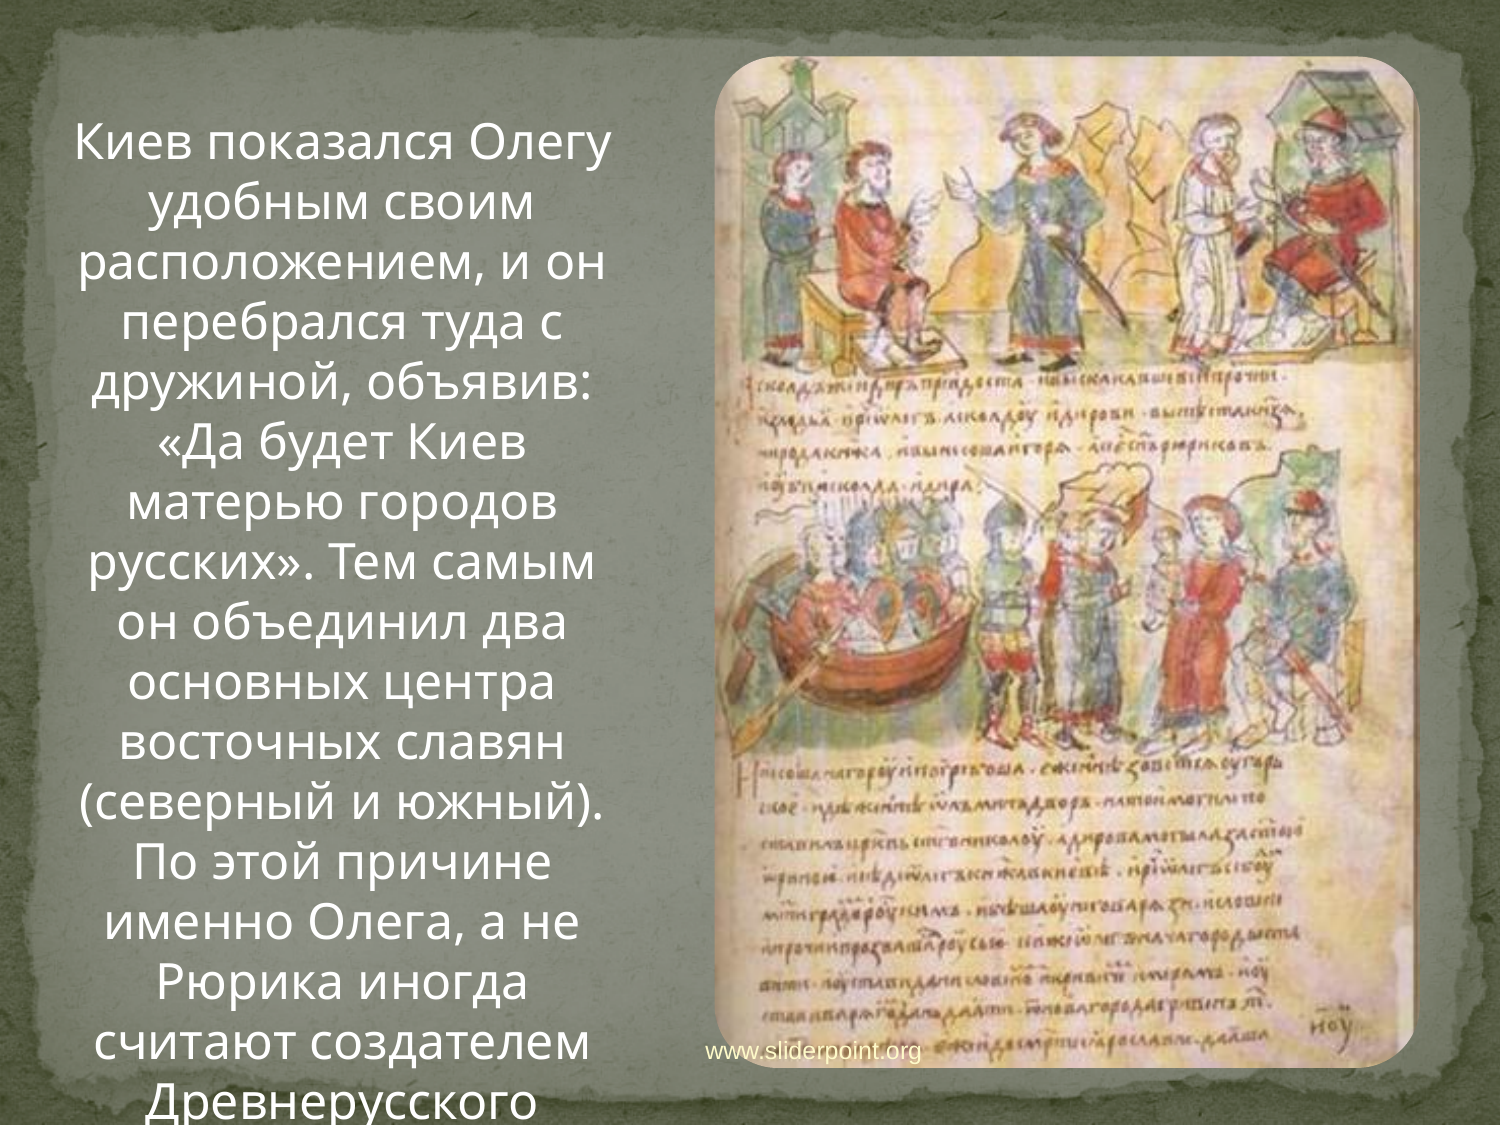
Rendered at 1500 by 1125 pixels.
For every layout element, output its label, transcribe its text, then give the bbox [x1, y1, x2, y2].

text_box Киев показался Олегу удобным своим расположением, и он перебрался туда с дружиной, объявив: «Да будет Киев матерью городов русских». Тем самым он объединил два основных центра восточных славян (северный и южный). По этой причине именно Олега, а не Рюрика иногда считают создателем Древнерусского государства (Киевской Руси). [41, 101, 644, 1125]
picture [714, 56, 1420, 1068]
footer www.sliderpoint.org [350, 1017, 938, 1081]
